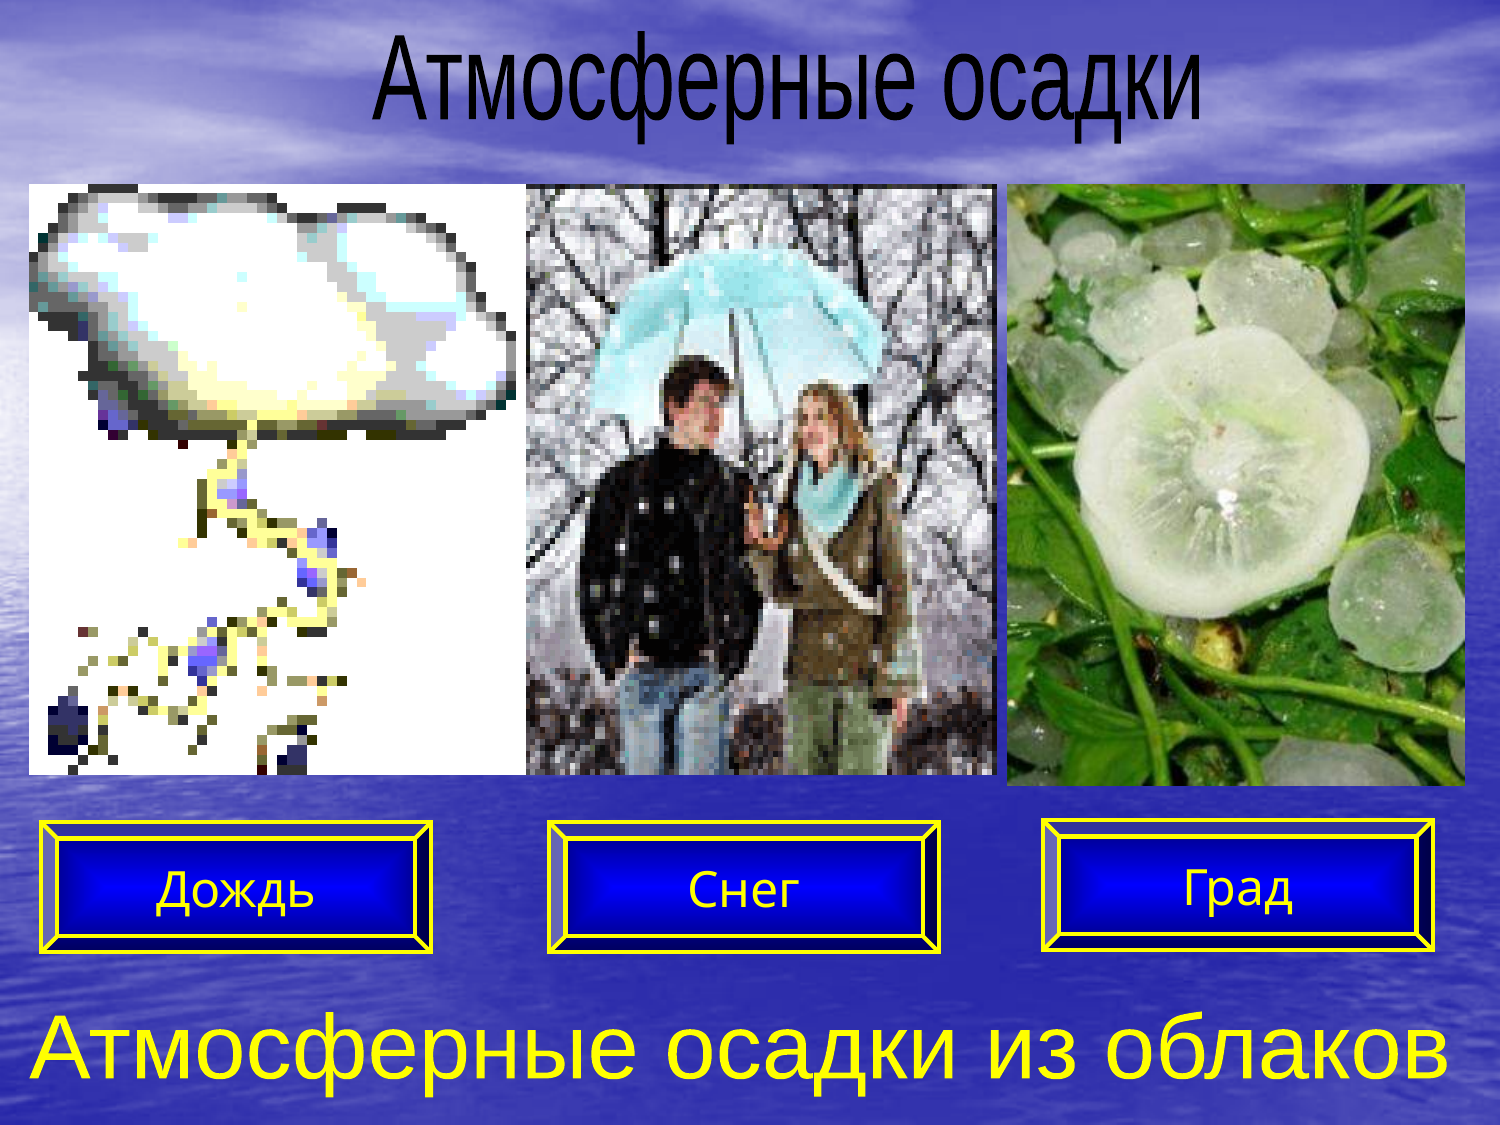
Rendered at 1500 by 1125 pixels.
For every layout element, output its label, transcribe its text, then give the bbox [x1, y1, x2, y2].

text_box Град [1042, 820, 1433, 951]
picture [1007, 184, 1466, 786]
picture [29, 184, 997, 776]
text_box Дождь [41, 822, 431, 953]
text_box Снег [549, 822, 940, 953]
